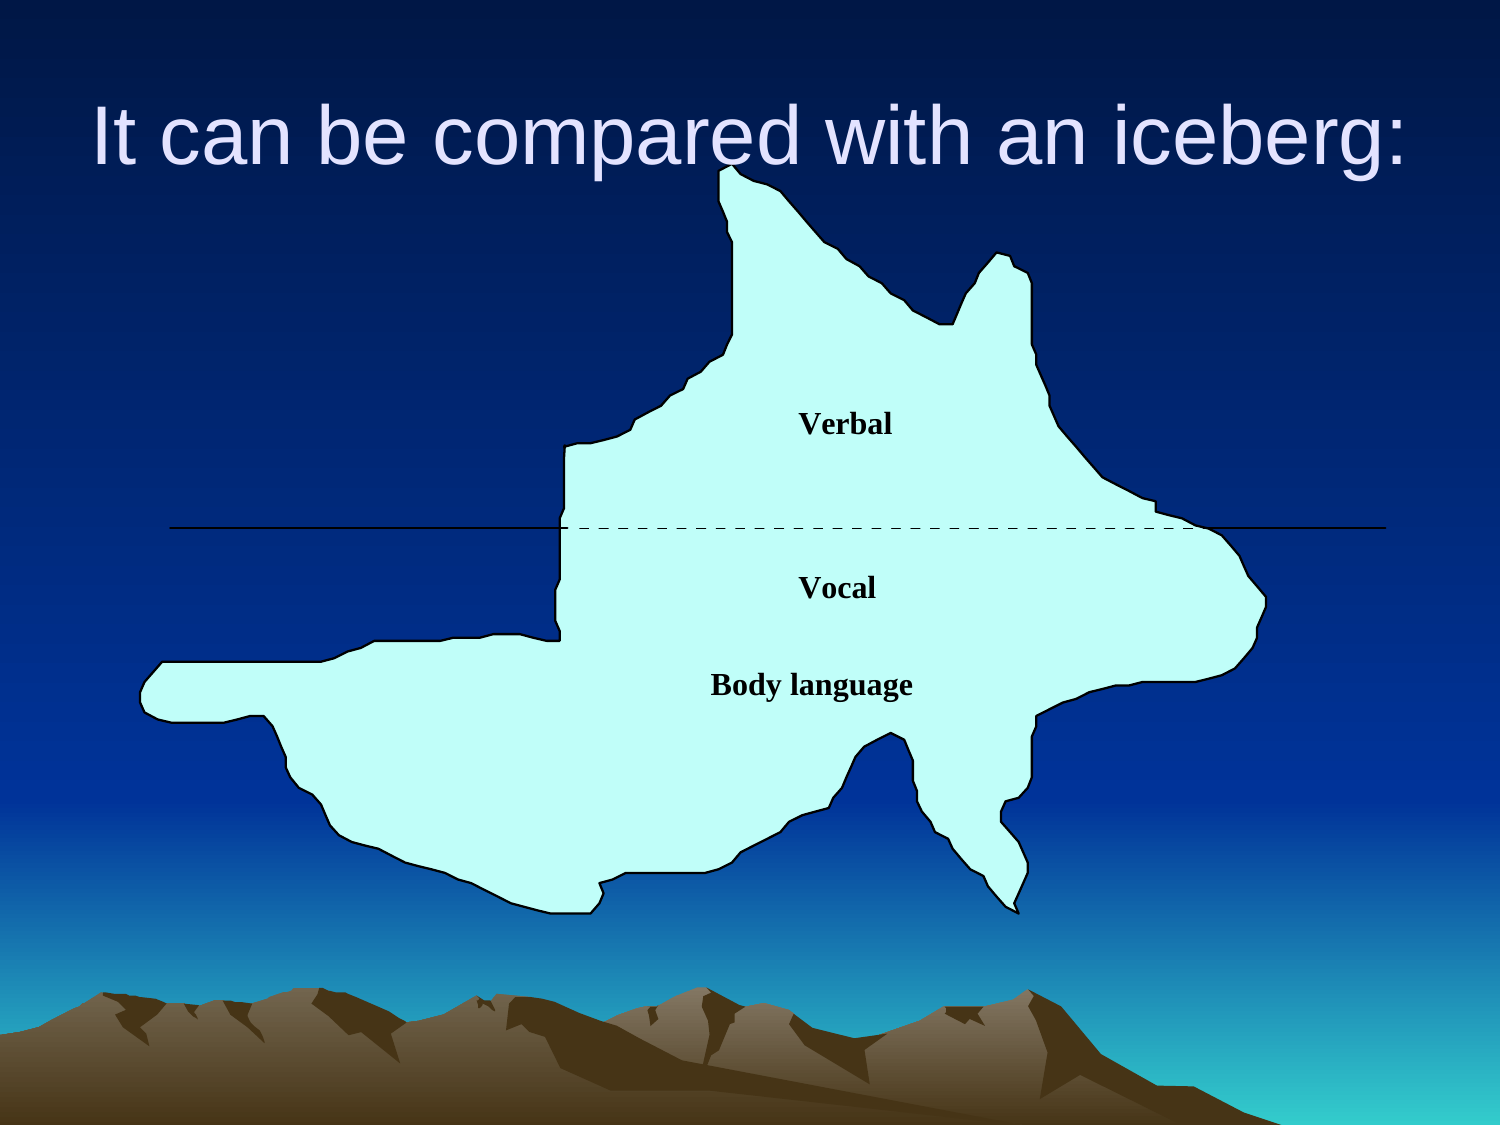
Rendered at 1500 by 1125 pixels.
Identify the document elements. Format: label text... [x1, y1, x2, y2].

title It can be compared with an iceberg: [75, 37, 1500, 225]
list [137, 161, 1387, 917]
